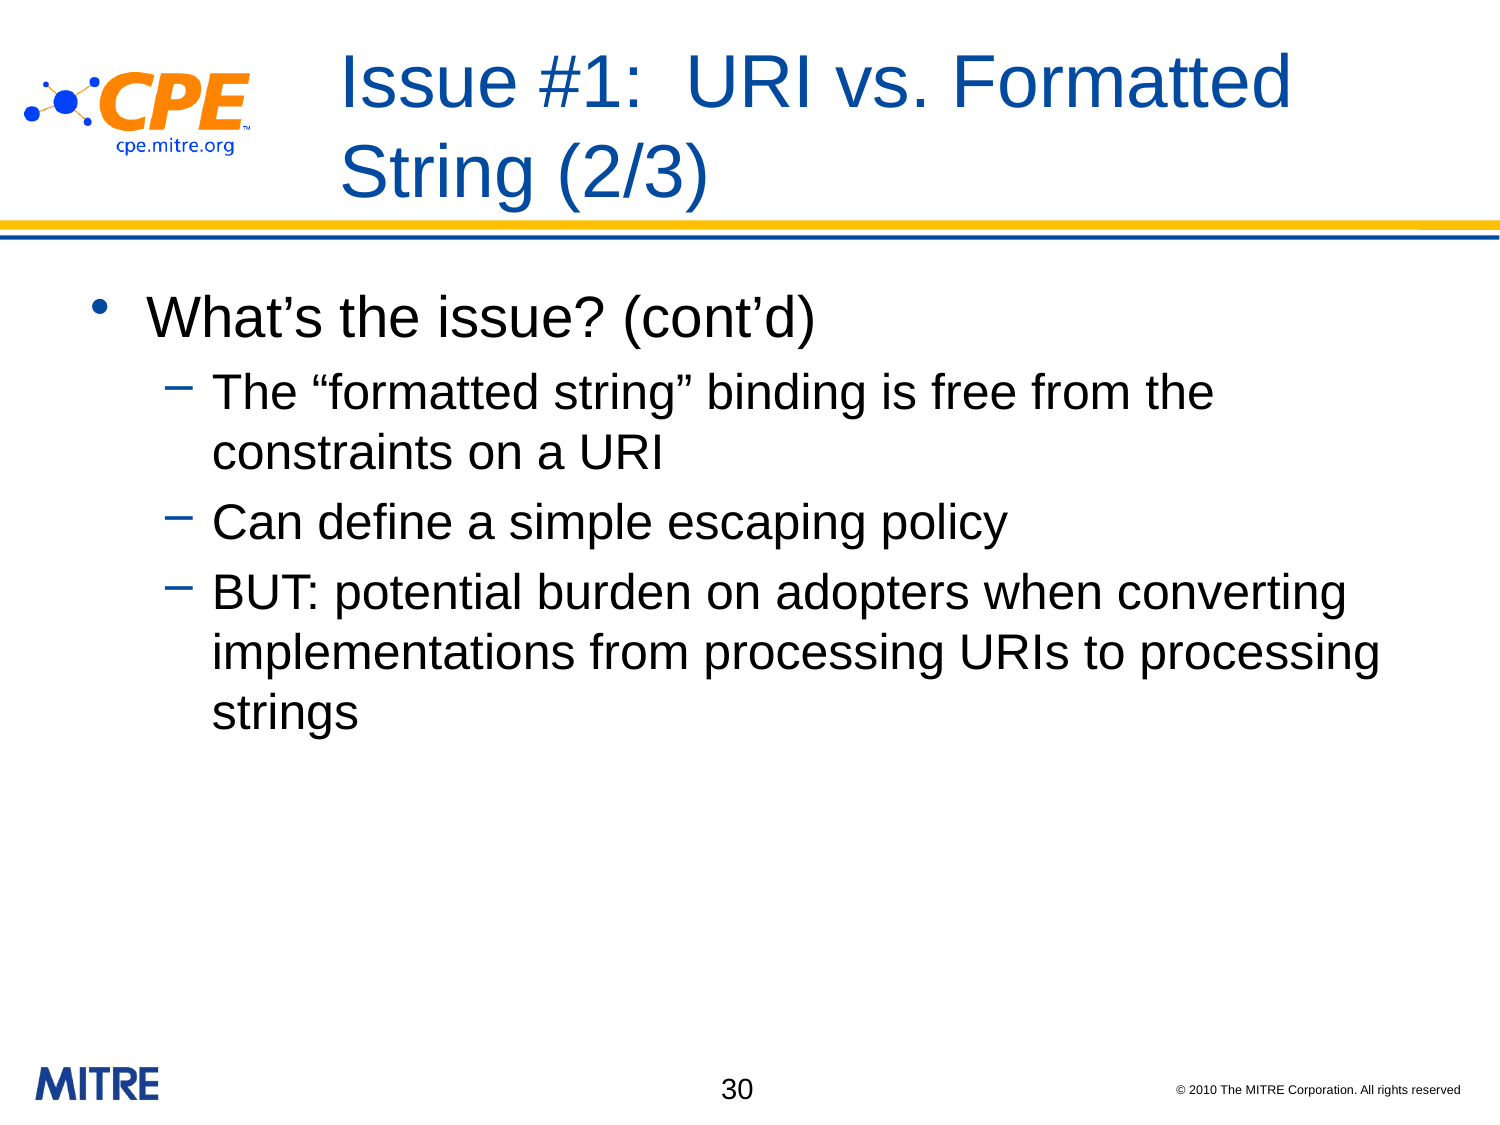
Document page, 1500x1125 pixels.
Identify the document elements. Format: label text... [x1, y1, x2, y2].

slide_number 30 [562, 1062, 913, 1113]
title Issue #1: URI vs. Formatted String (2/3) [324, 44, 1438, 201]
picture [24, 72, 250, 156]
list What’s the issue? (cont’d) The “formatted string” binding is free from the constraints on a URI Can define a simple escaping policy BUT: potential burden on adopters when converting implementations from processing URIs to processing strings [74, 271, 1426, 990]
picture [30, 1064, 163, 1106]
